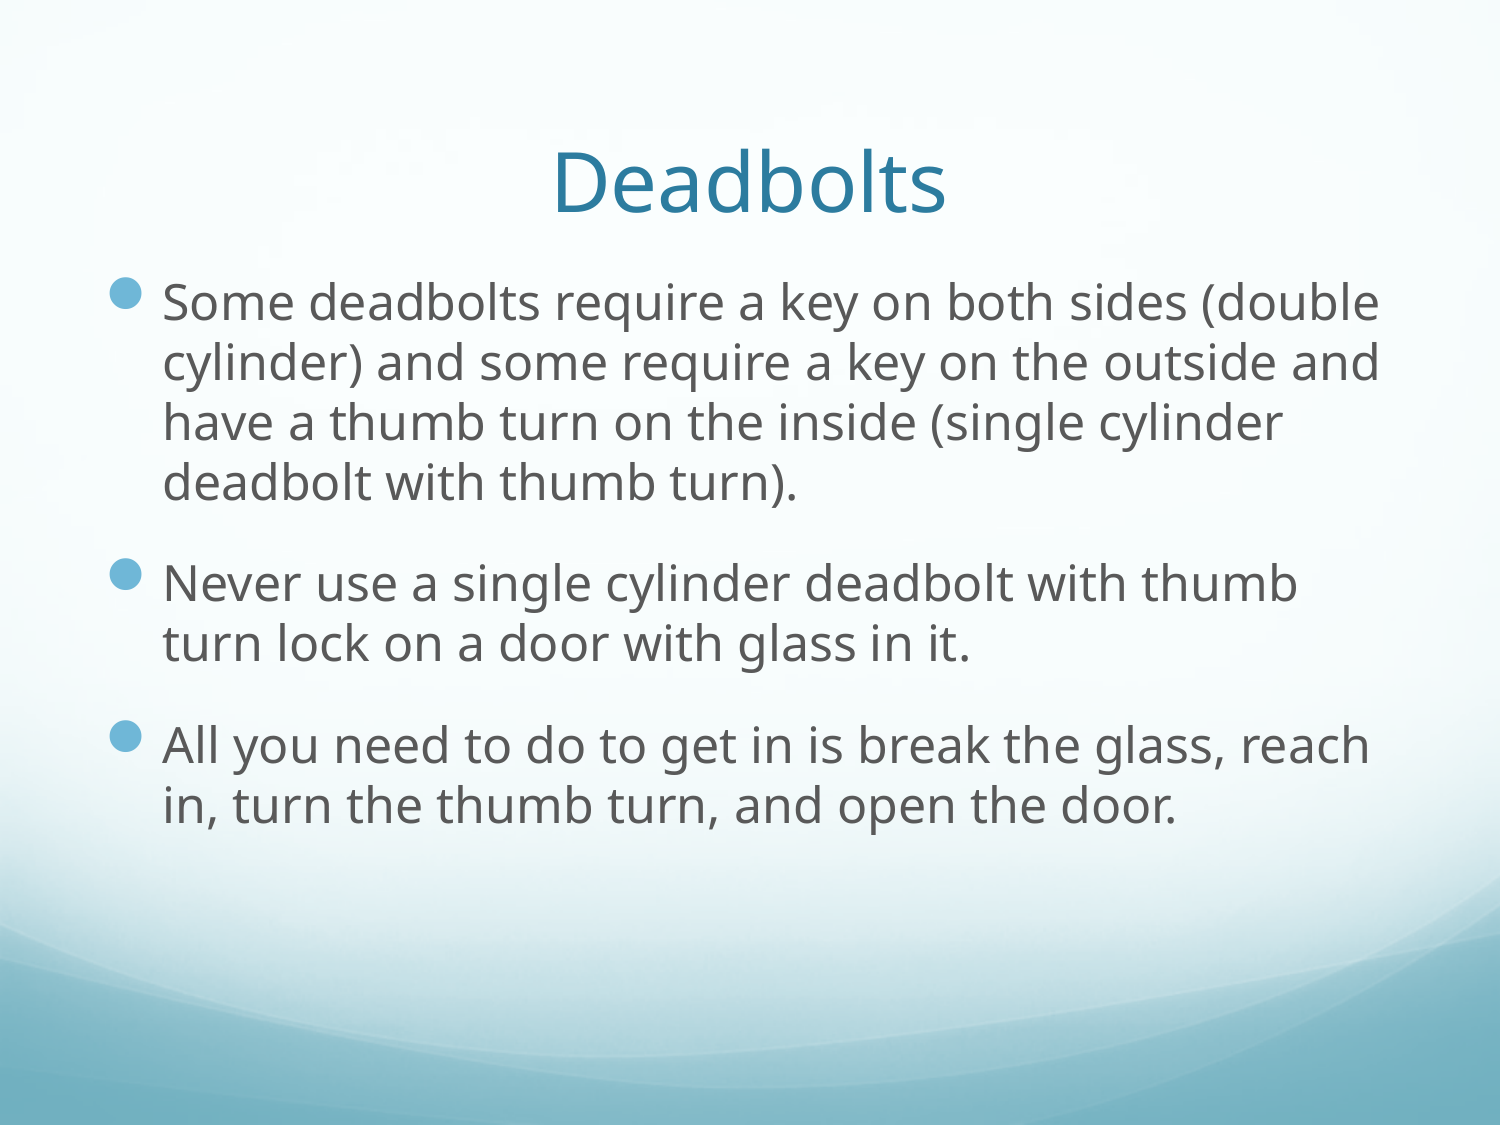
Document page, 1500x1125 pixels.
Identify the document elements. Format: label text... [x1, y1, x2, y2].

title Deadbolts [90, 17, 1410, 237]
list Some deadbolts require a key on both sides (double cylinder) and some require a key on the outside and have a thumb turn on the inside (single cylinder deadbolt with thumb turn). Never use a single cylinder deadbolt with thumb turn lock on a door with glass in it. All you need to do to get in is break the glass, reach in, turn the thumb turn, and open the door. [90, 262, 1410, 975]
